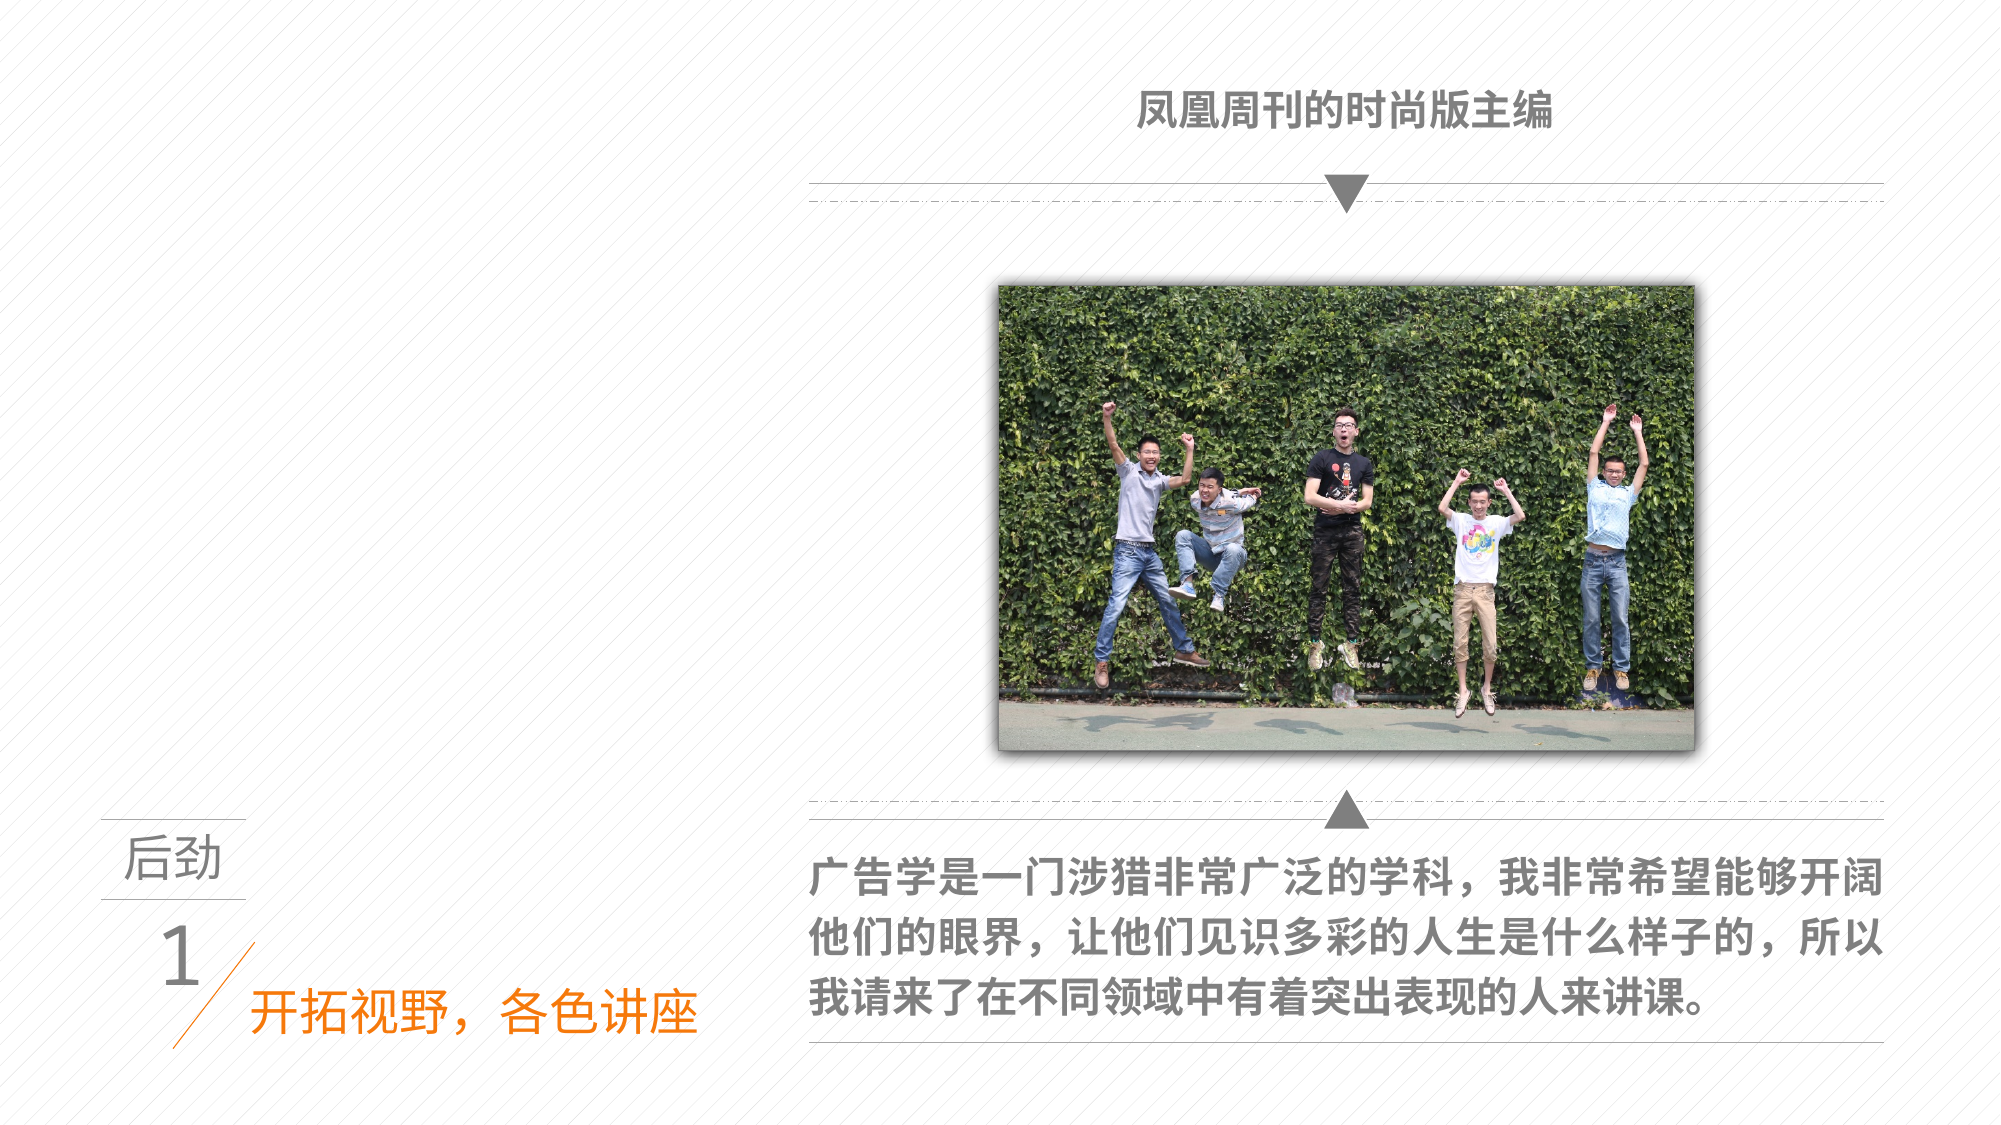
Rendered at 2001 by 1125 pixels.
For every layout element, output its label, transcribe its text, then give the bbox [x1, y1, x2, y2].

text_box 广告学是一门涉猎非常广泛的学科，我非常希望能够开阔他们的眼界，让他们见识多彩的人生是什么样子的，所以我请来了在不同领域中有着突出表现的人来讲课。 [790, 829, 1903, 1032]
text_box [809, 173, 1884, 216]
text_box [100, 819, 760, 1049]
picture [998, 285, 1695, 751]
text_box 凤凰周刊的时尚版主编 [1120, 64, 1573, 143]
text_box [809, 787, 1884, 830]
